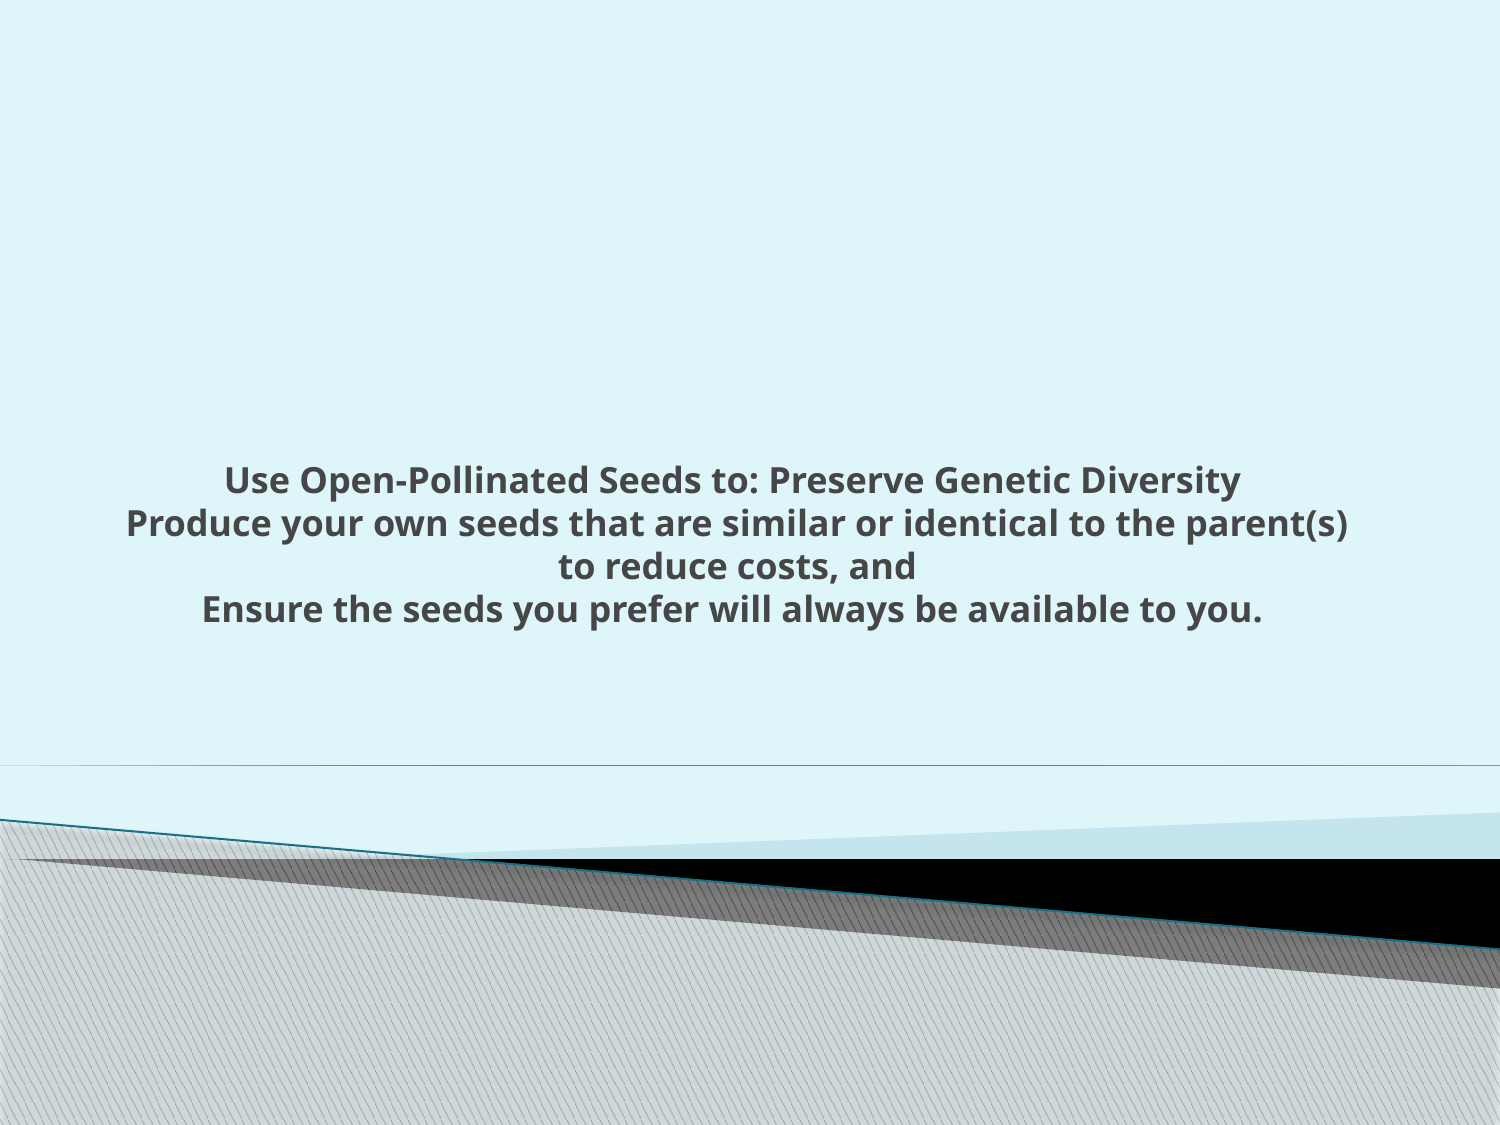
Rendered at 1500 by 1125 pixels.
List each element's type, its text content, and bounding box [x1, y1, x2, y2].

picture [5, 859, 1500, 989]
title Use Open-Pollinated Seeds to: Preserve Genetic Diversity Produce your own seeds that are similar or identical to the parent(s) to reduce costs, and Ensure the seeds you prefer will always be available to you. [99, 450, 1375, 638]
